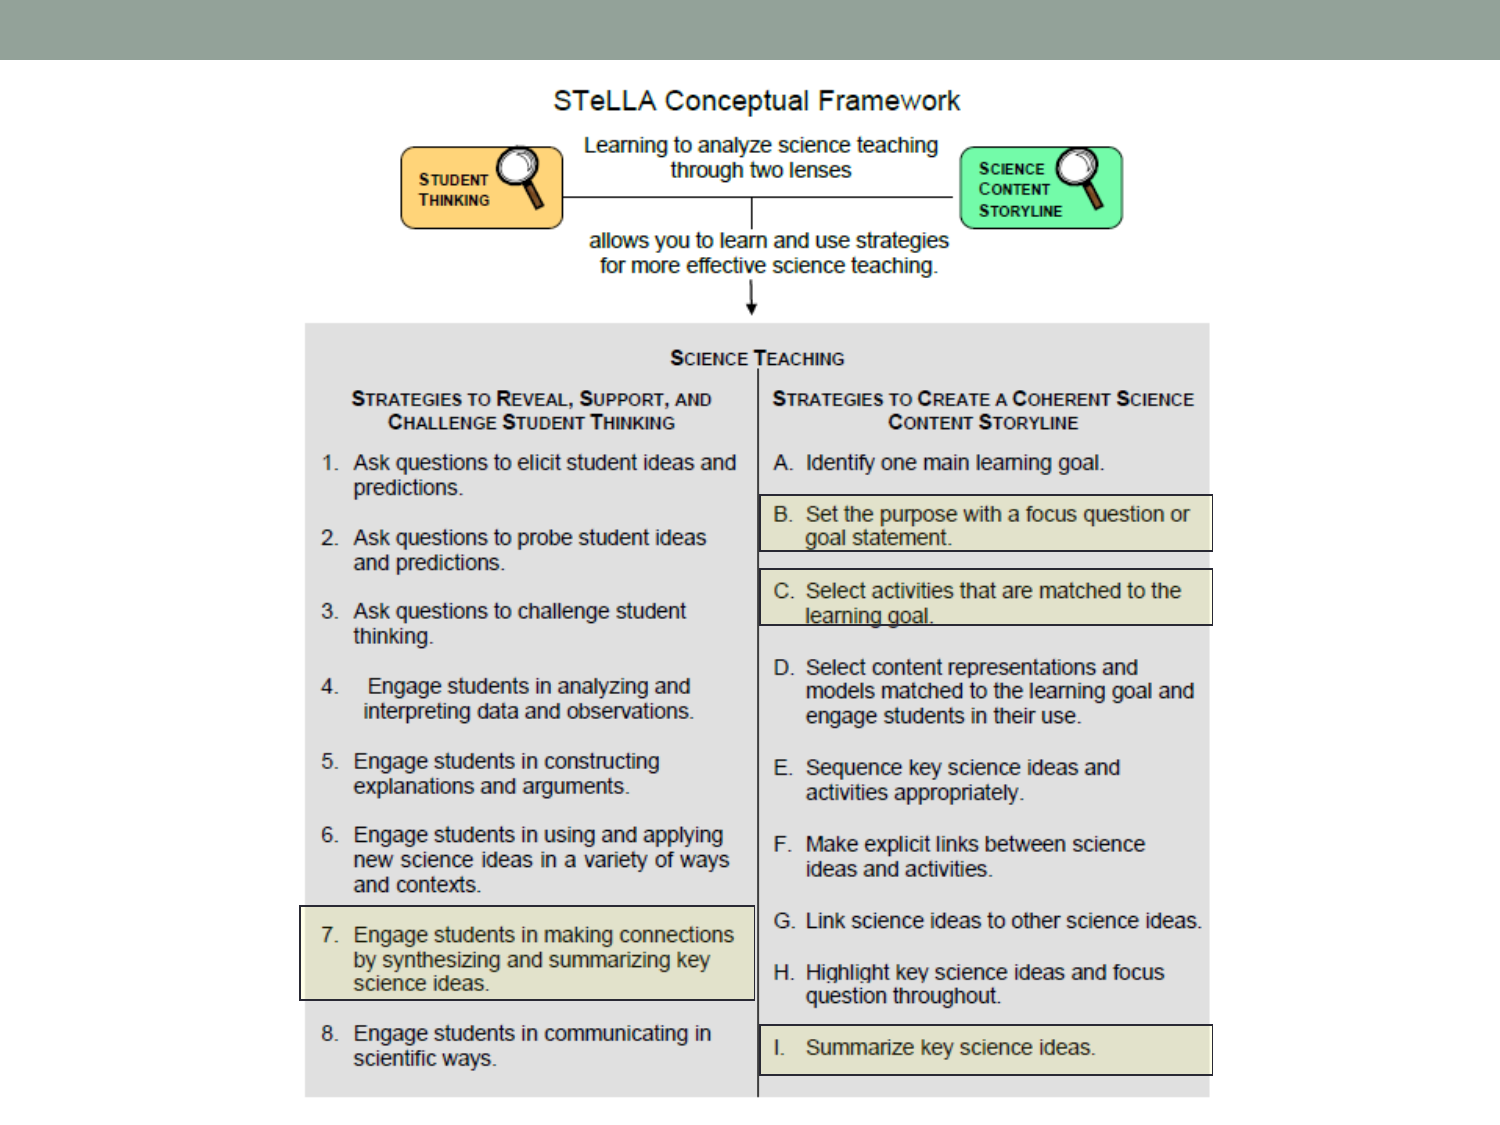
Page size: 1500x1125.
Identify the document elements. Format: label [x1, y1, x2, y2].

picture [274, 70, 1238, 1124]
